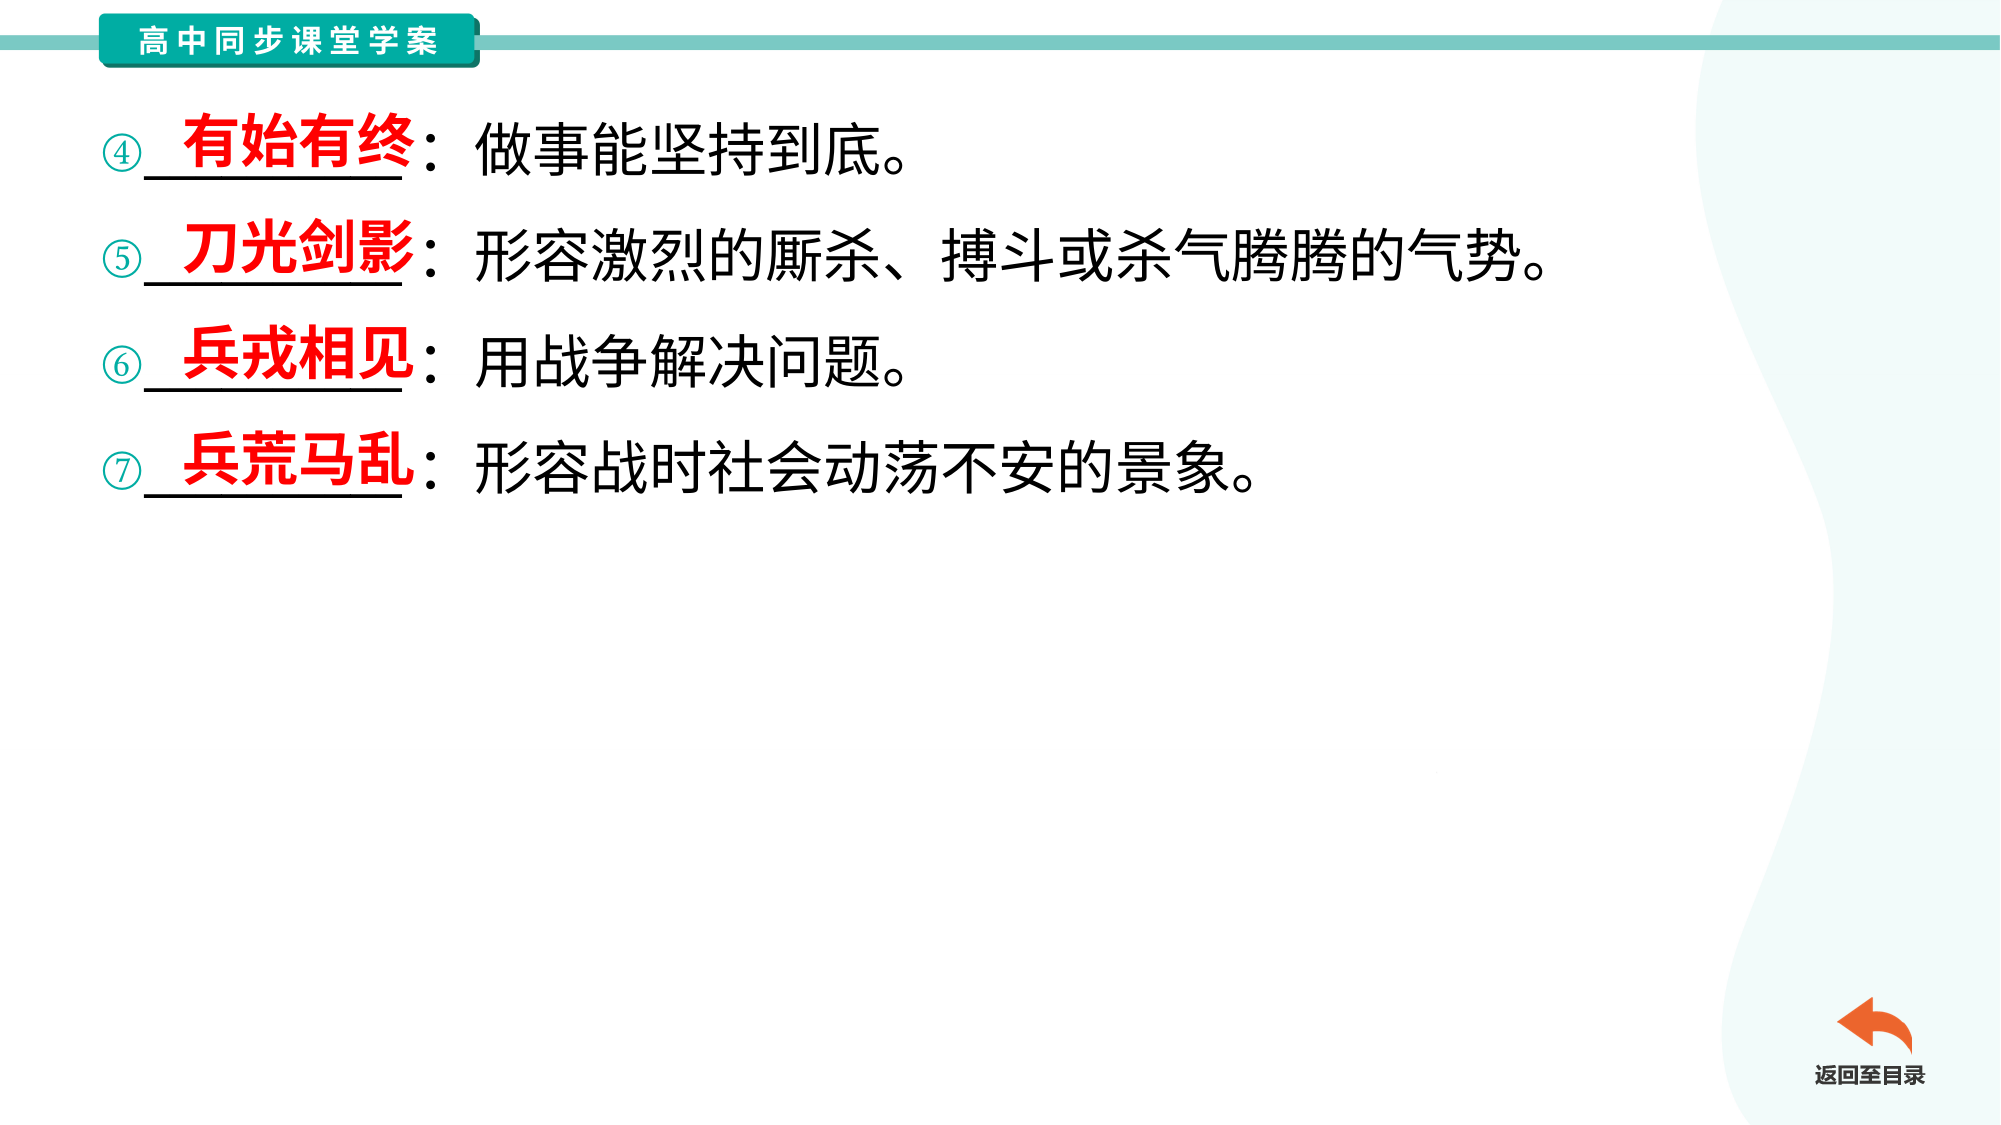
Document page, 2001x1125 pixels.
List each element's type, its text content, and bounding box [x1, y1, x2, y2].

text_box 有始有终 [160, 71, 438, 174]
text_box ④__________：做事能坚持到底。 ⑤__________：形容激烈的厮杀、搏斗或杀气腾腾的气势。 ⑥__________：用战争解决问题。 ⑦__________：形容战时社会动荡不安的景象。 [100, 76, 1899, 502]
text_box 刀光剑影 [160, 177, 438, 280]
picture [0, 0, 2000, 1125]
text_box 兵荒马乱 [160, 390, 438, 493]
text_box 兵戎相见 [160, 283, 438, 387]
